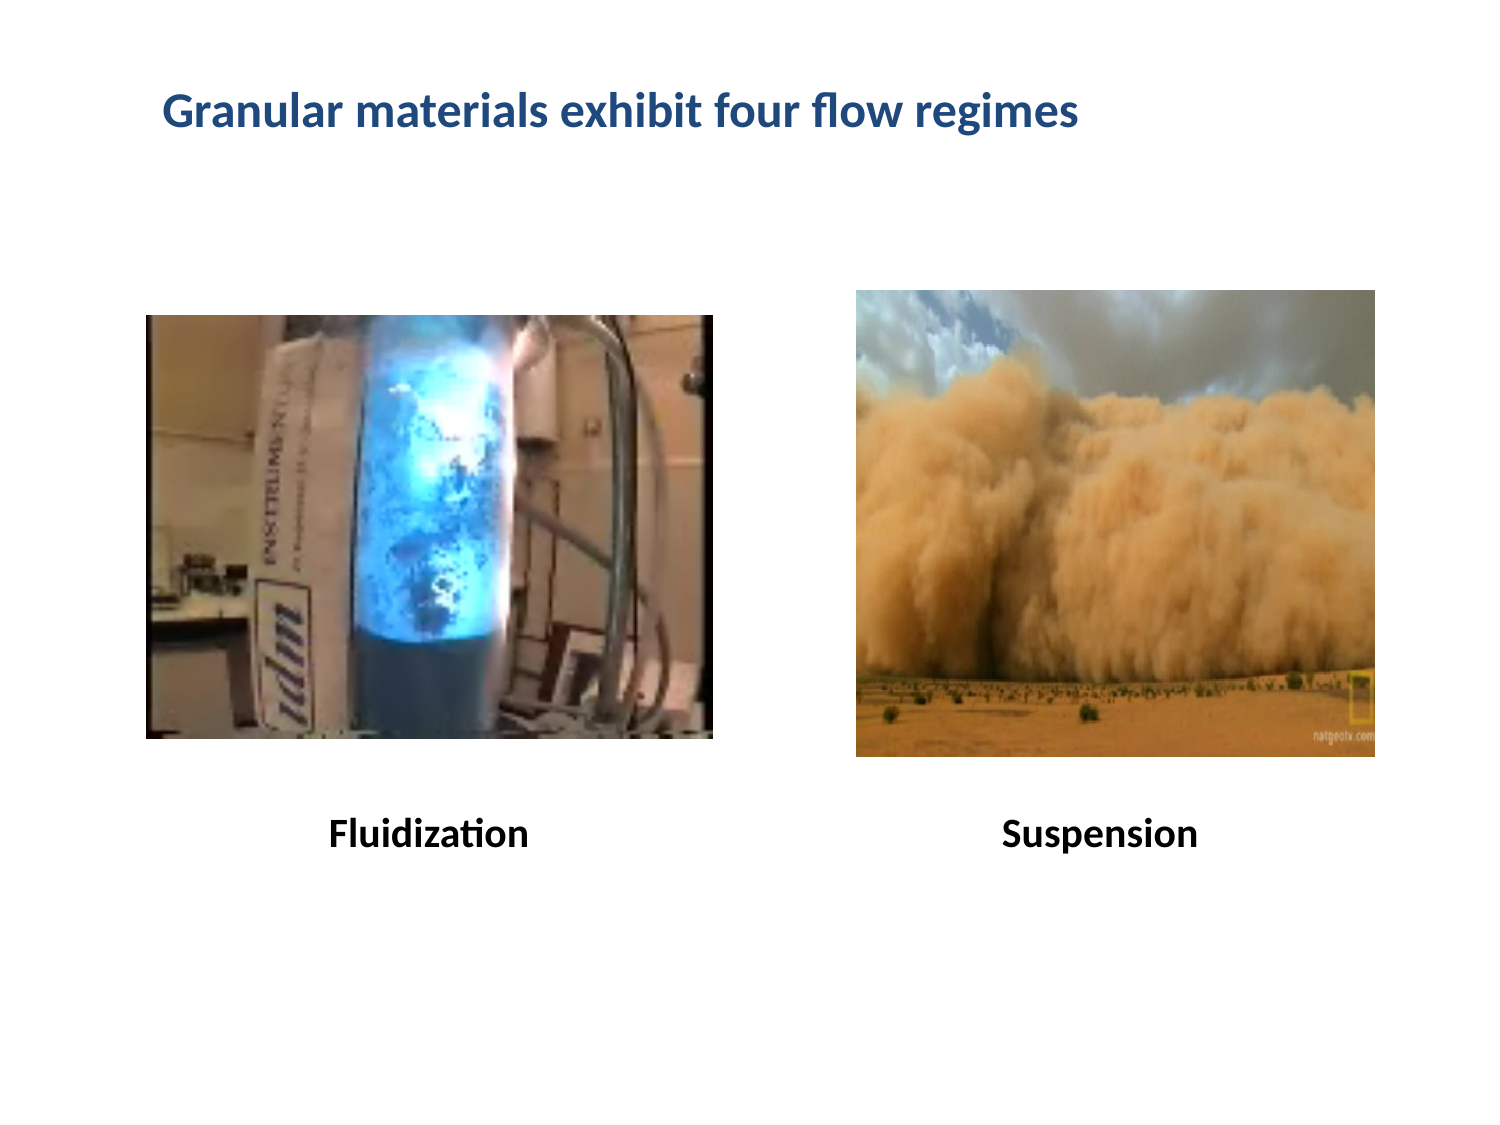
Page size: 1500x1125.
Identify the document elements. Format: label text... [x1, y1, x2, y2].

text_box Suspension [987, 798, 1214, 864]
text_box Fluidization [314, 798, 545, 864]
text_box Granular materials exhibit four flow regimes [147, 69, 1412, 145]
picture [856, 290, 1375, 757]
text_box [145, 314, 714, 740]
